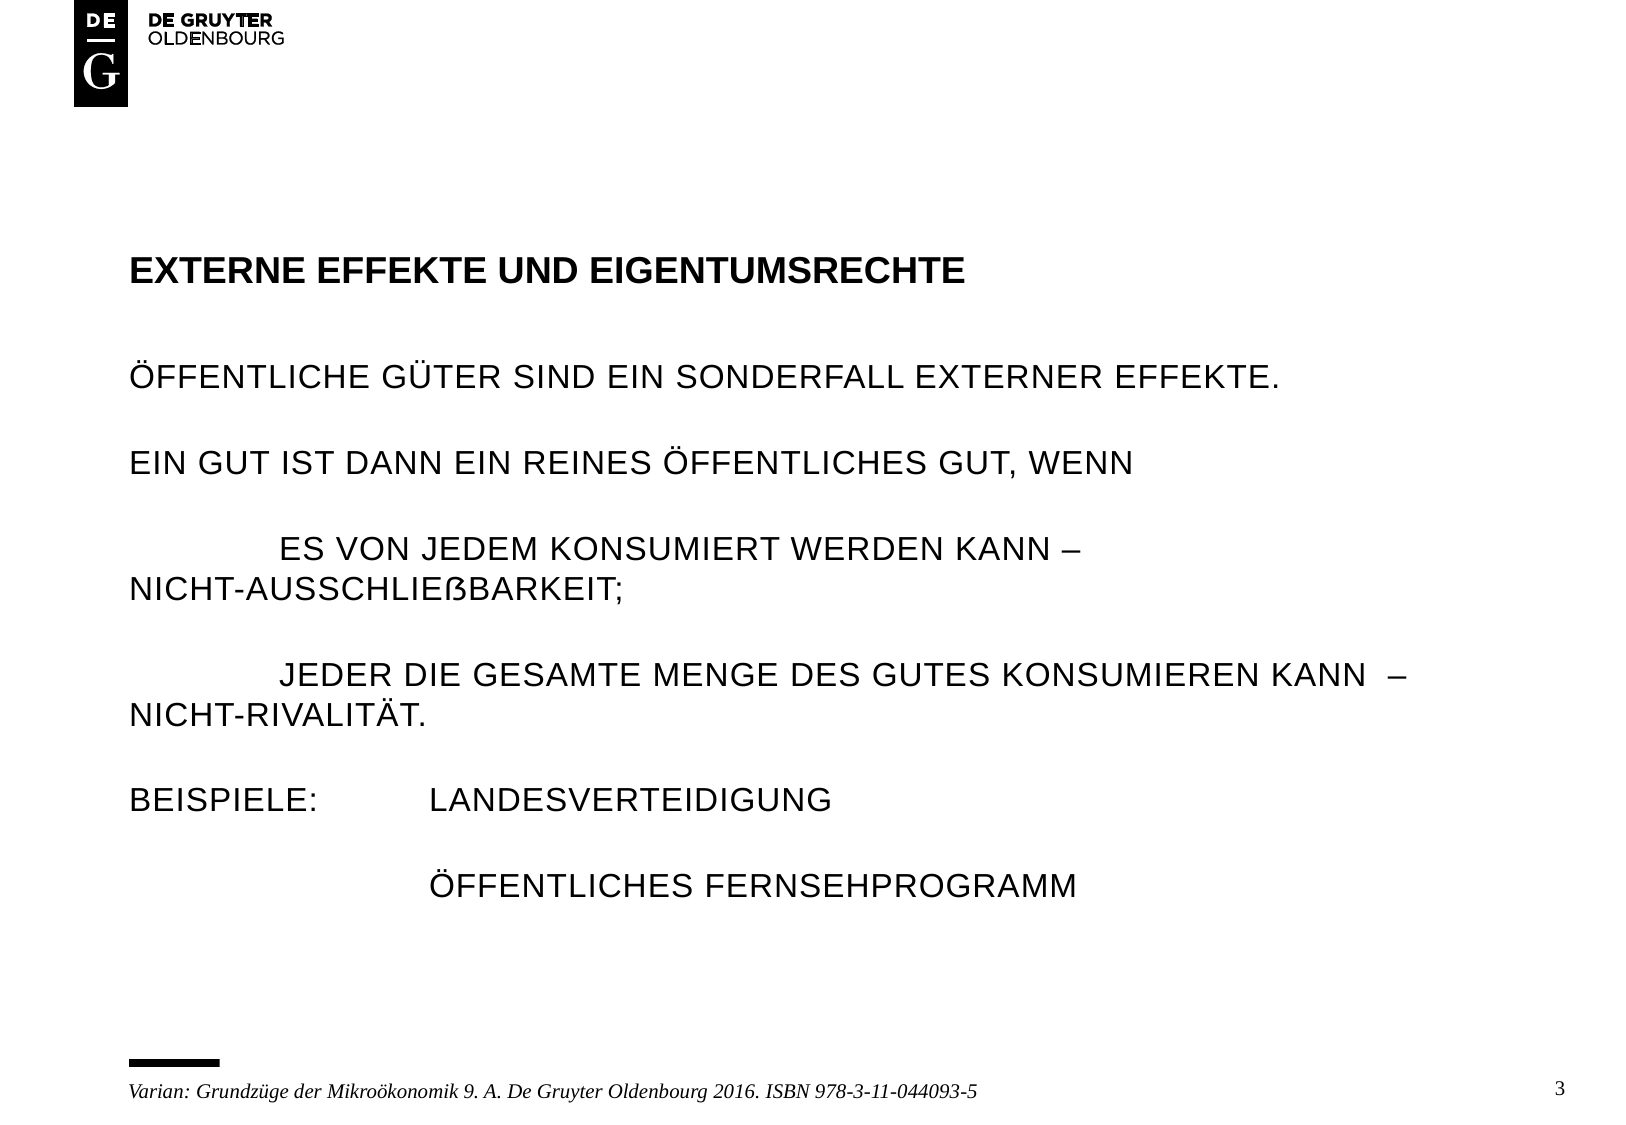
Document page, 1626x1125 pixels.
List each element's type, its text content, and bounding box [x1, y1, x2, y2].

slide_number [128, 1077, 1539, 1108]
list Öffentliche güter sind ein sonderfall externer effekte. Ein gut ist dann ein reines öffentliches gut, wenn es von jedem konsumiert werden kann – nicht-ausschließbarkeit; jeder die gesamte menge des gutes konsumieren kann – nicht-rivalität. Beispiele: landesverteidigung öffentliches fernsehprogramm [129, 355, 1556, 1018]
slide_number 3 [1554, 1074, 1614, 1104]
title Externe effekte und eigentumsrechte [129, 245, 1556, 328]
